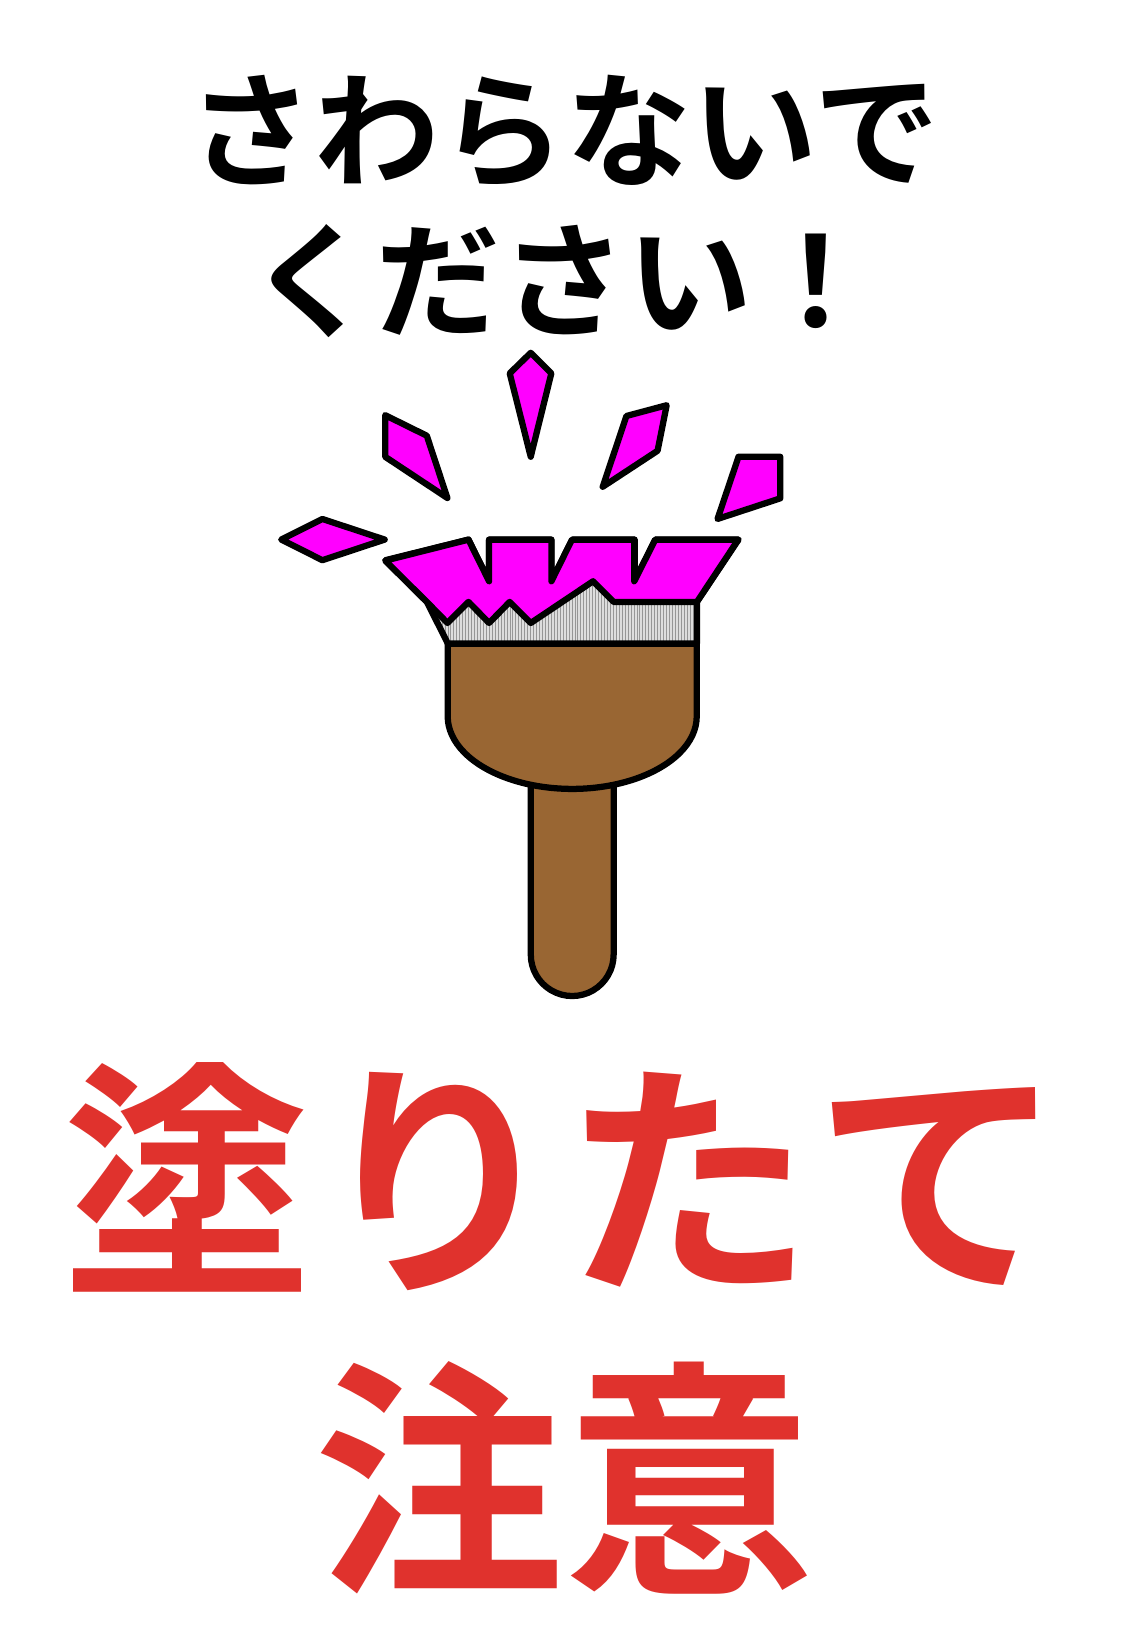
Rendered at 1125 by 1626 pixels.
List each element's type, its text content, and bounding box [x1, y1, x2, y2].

text_box さわらないで ください！ [23, 44, 1106, 360]
text_box 塗りたて 注意 [23, 1017, 1106, 1625]
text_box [280, 352, 781, 997]
